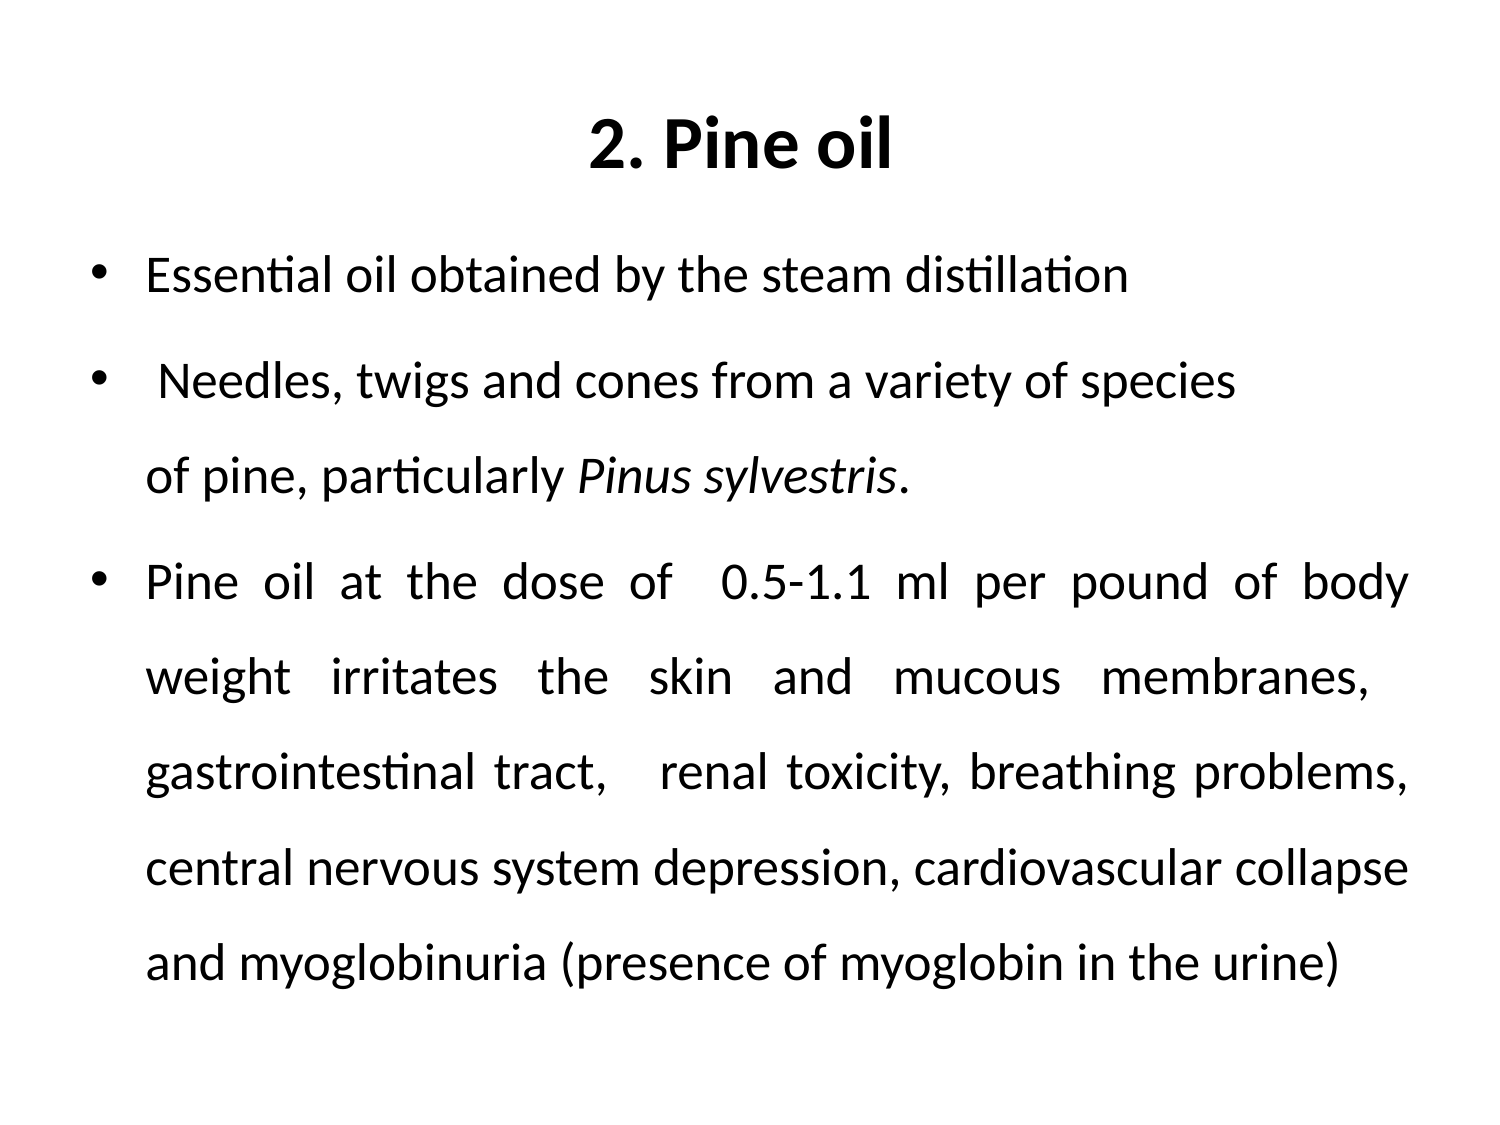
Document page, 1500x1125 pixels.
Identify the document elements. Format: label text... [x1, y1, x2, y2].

title 2. Pine oil [75, 45, 1425, 200]
list Essential oil obtained by the steam distillation Needles, twigs and cones from a variety of species of pine, particularly Pinus sylvestris. Pine oil at the dose of 0.5-1.1 ml per pound of body weight irritates the skin and mucous membranes, gastrointestinal tract, renal toxicity, breathing problems, central nervous system depression, cardiovascular collapse and myoglobinuria (presence of myoglobin in the urine) [75, 200, 1425, 1100]
